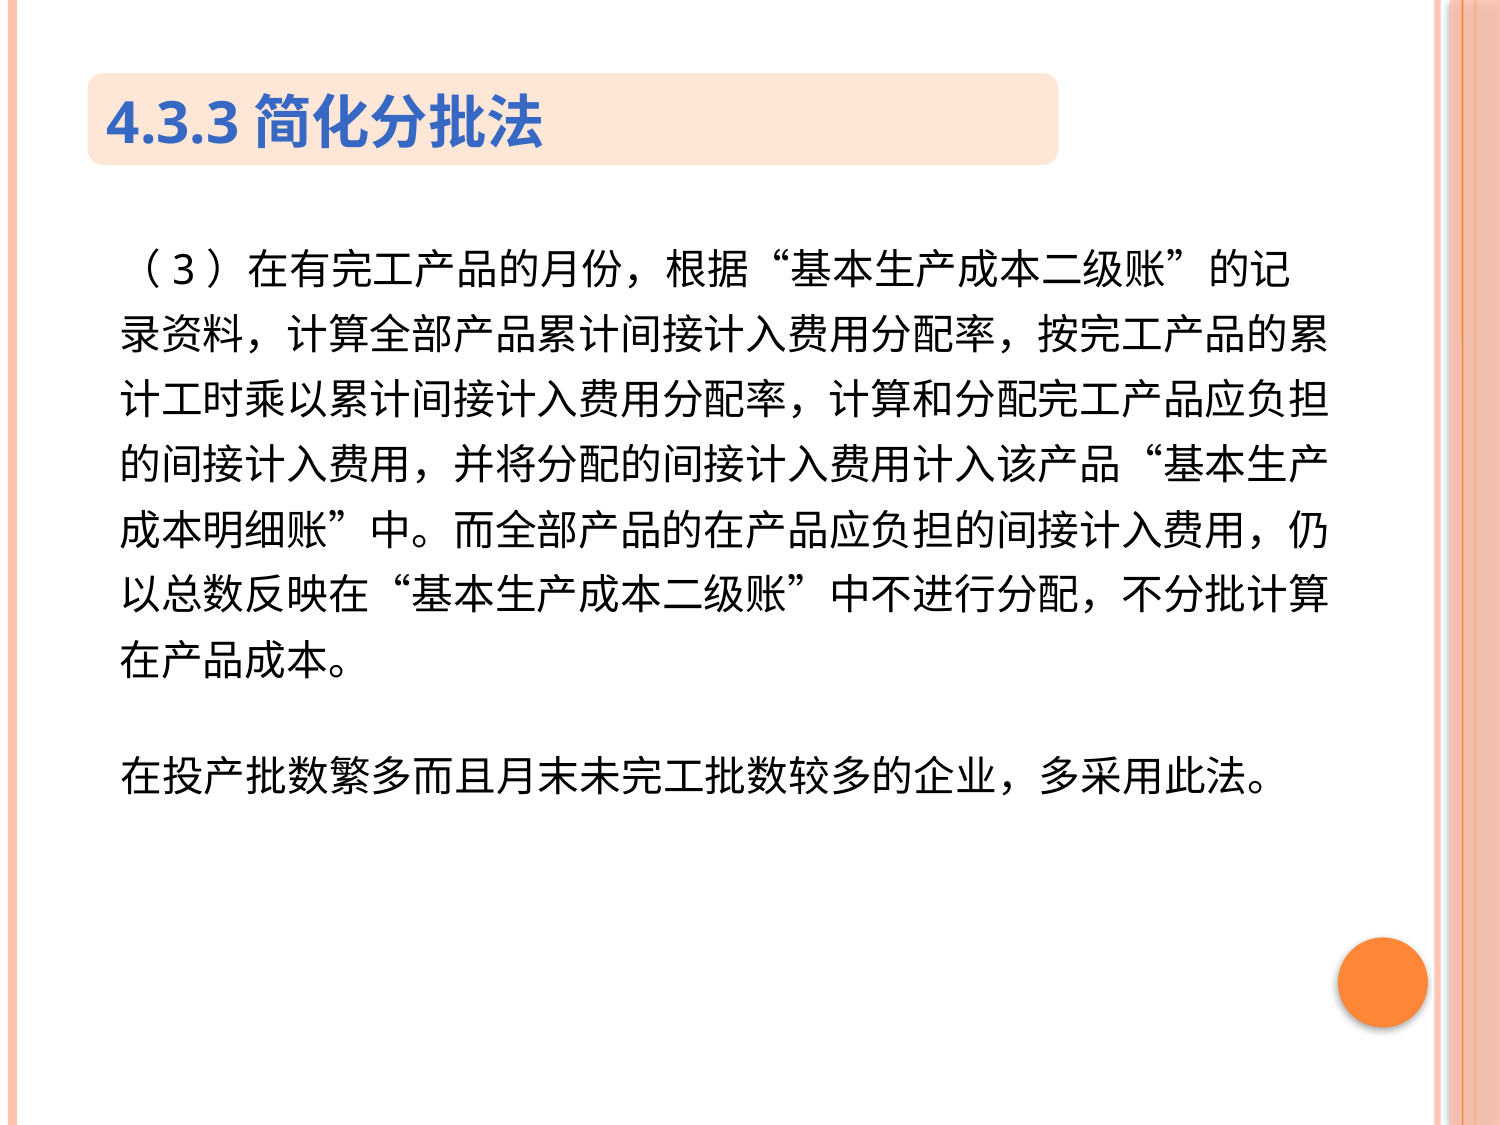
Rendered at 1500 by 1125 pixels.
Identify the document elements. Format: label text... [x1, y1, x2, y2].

text_box （3）在有完工产品的月份，根据“基本生产成本二级账”的记录资料，计算全部产品累计间接计入费用分配率，按完工产品的累计工时乘以累计间接计入费用分配率，计算和分配完工产品应负担的间接计入费用，并将分配的间接计入费用计入该产品“基本生产成本明细账”中。而全部产品的在产品应负担的间接计入费用，仍以总数反映在“基本生产成本二级账”中不进行分配，不分批计算在产品成本。 [104, 220, 1345, 691]
text_box 在投产批数繁多而且月末未完工批数较多的企业，多采用此法。 [92, 742, 1392, 850]
text_box 4.3.3简化分批法 [87, 73, 1059, 165]
